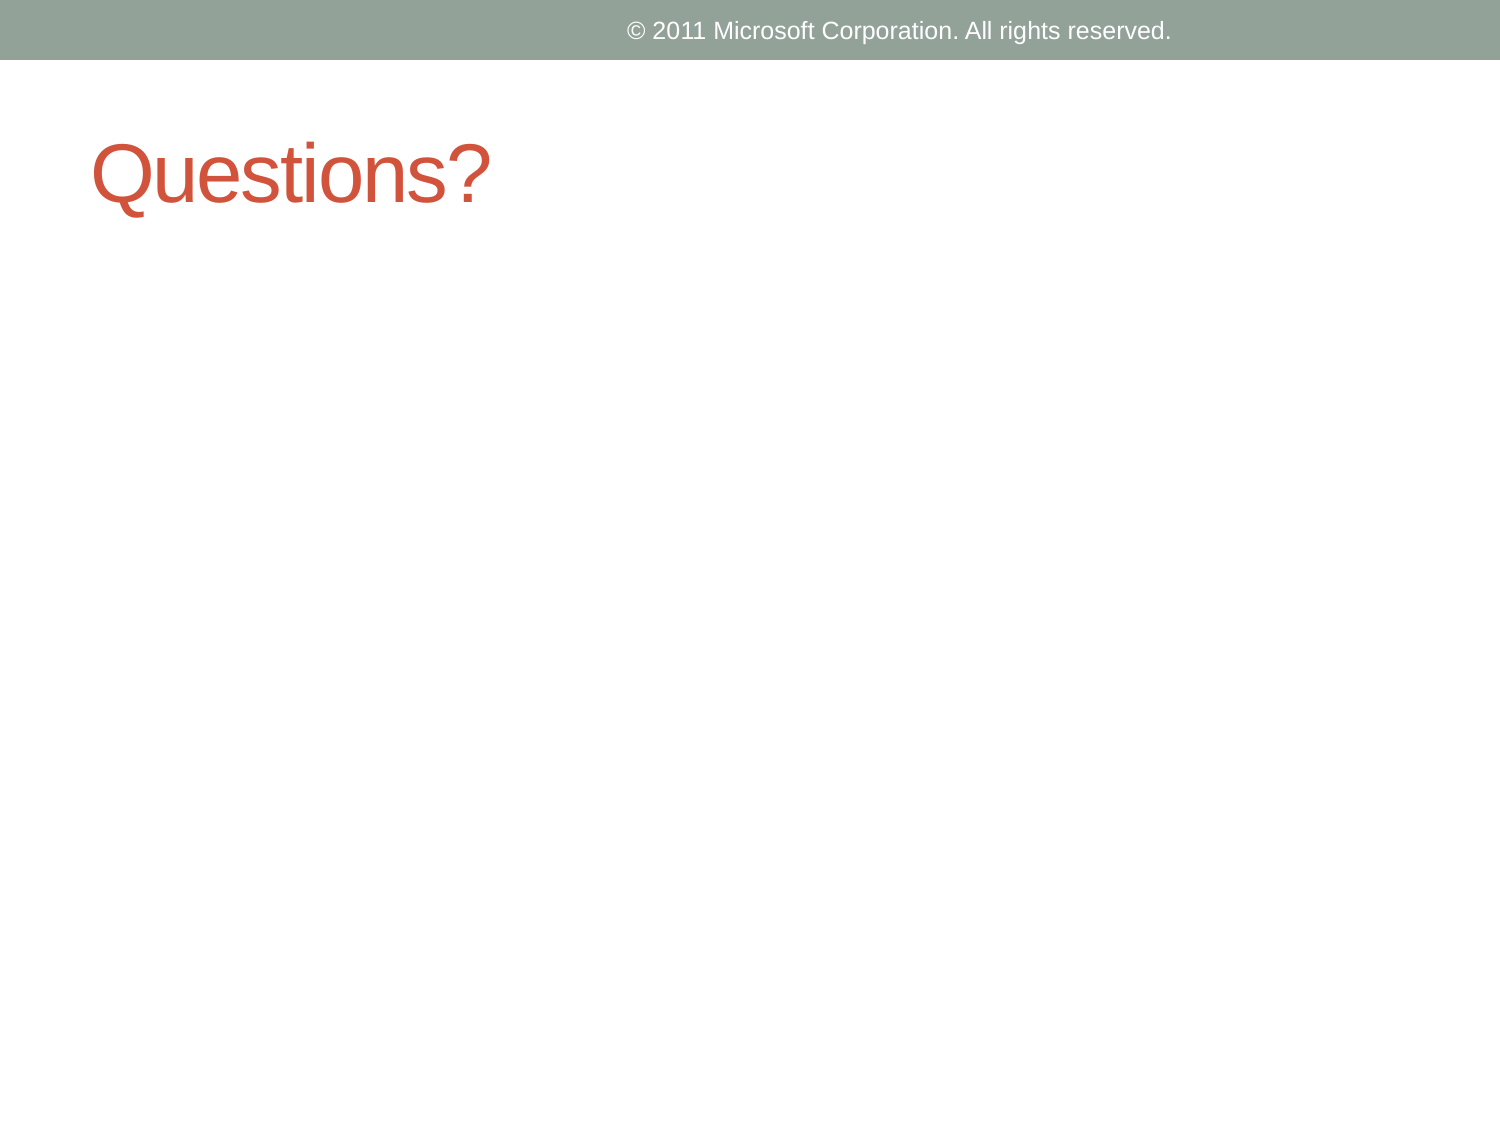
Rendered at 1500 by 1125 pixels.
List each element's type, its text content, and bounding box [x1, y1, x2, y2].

title Questions? [75, 87, 1425, 250]
footer © 2011 Microsoft Corporation. All rights reserved. [562, 3, 1238, 57]
